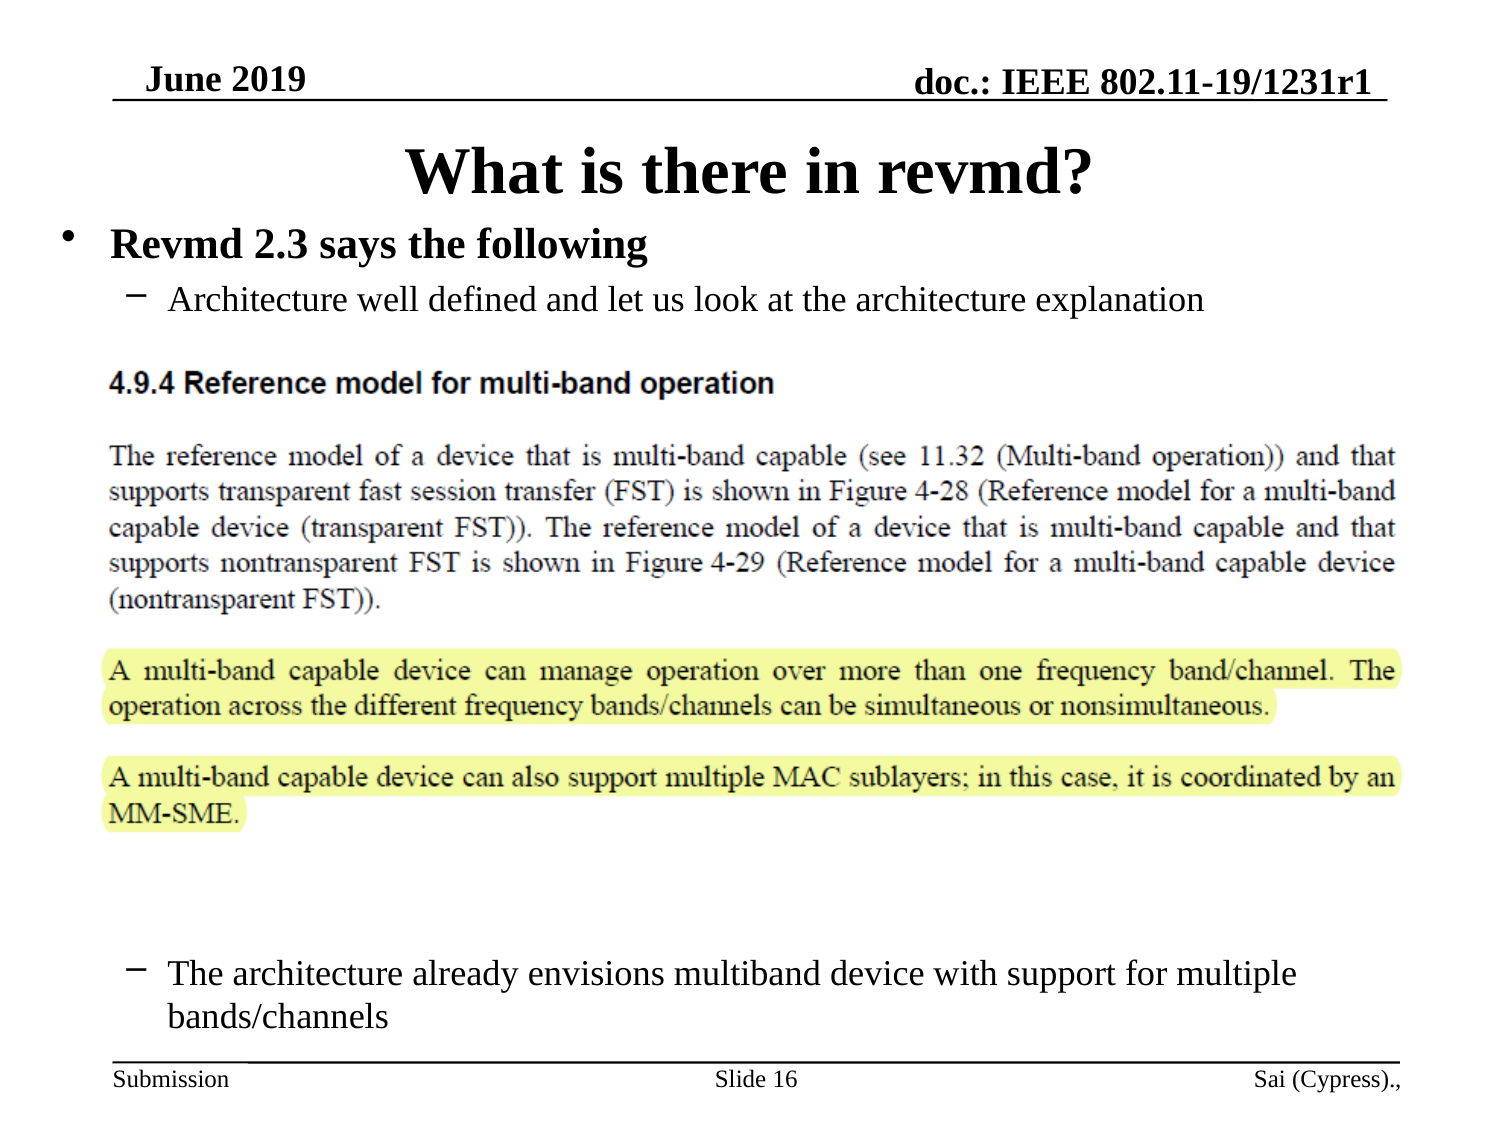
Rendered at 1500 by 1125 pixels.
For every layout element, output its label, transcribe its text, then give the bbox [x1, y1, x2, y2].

slide_number Slide 16 [712, 1061, 801, 1093]
picture [87, 359, 1413, 842]
footer Sai (Cypress)., [949, 1061, 1402, 1093]
title What is there in revmd? [112, 112, 1388, 223]
list Revmd 2.3 says the following Architecture well defined and let us look at the architecture explanation The architecture already envisions multiband device with support for multiple bands/channels [45, 207, 1461, 1053]
